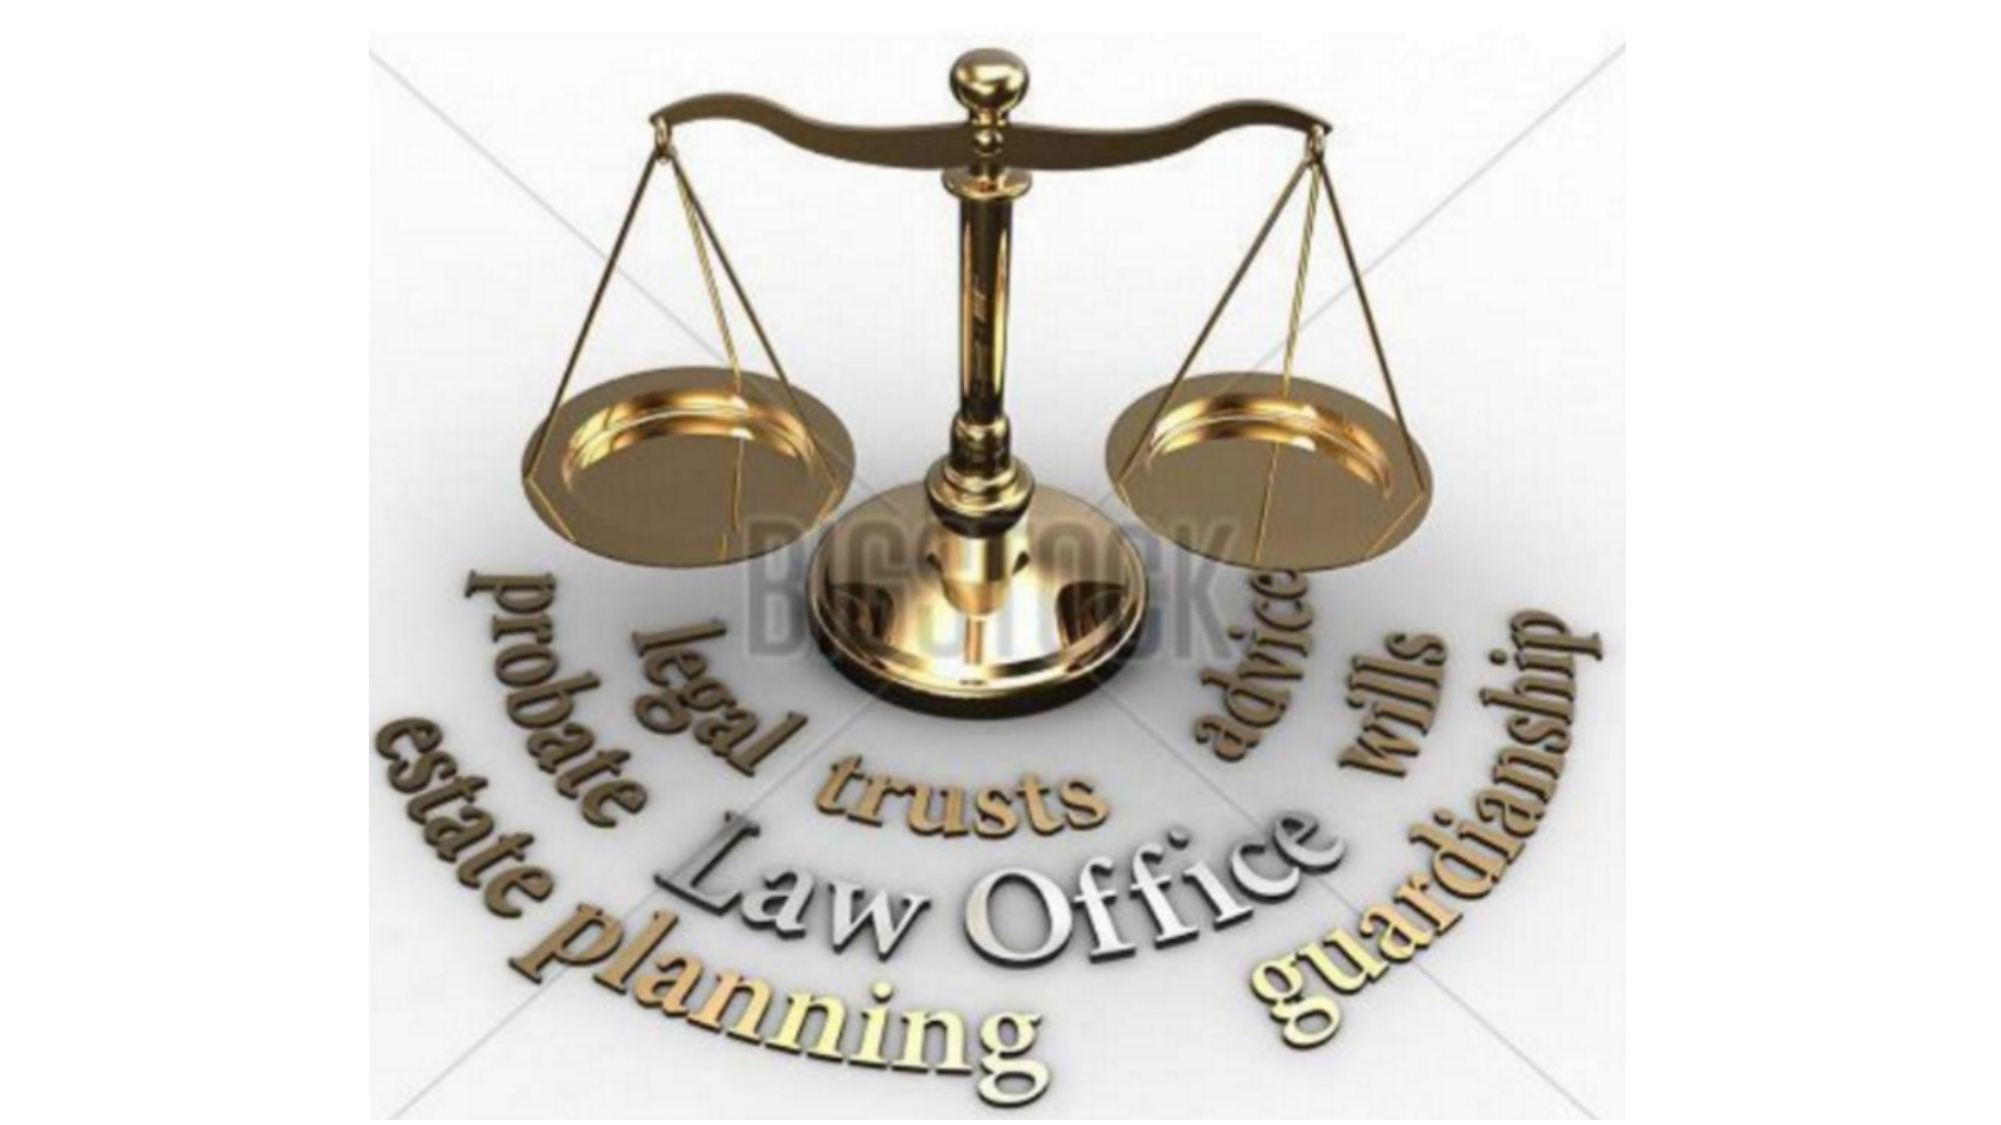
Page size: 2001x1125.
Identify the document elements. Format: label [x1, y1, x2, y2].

picture [368, 0, 1626, 1120]
